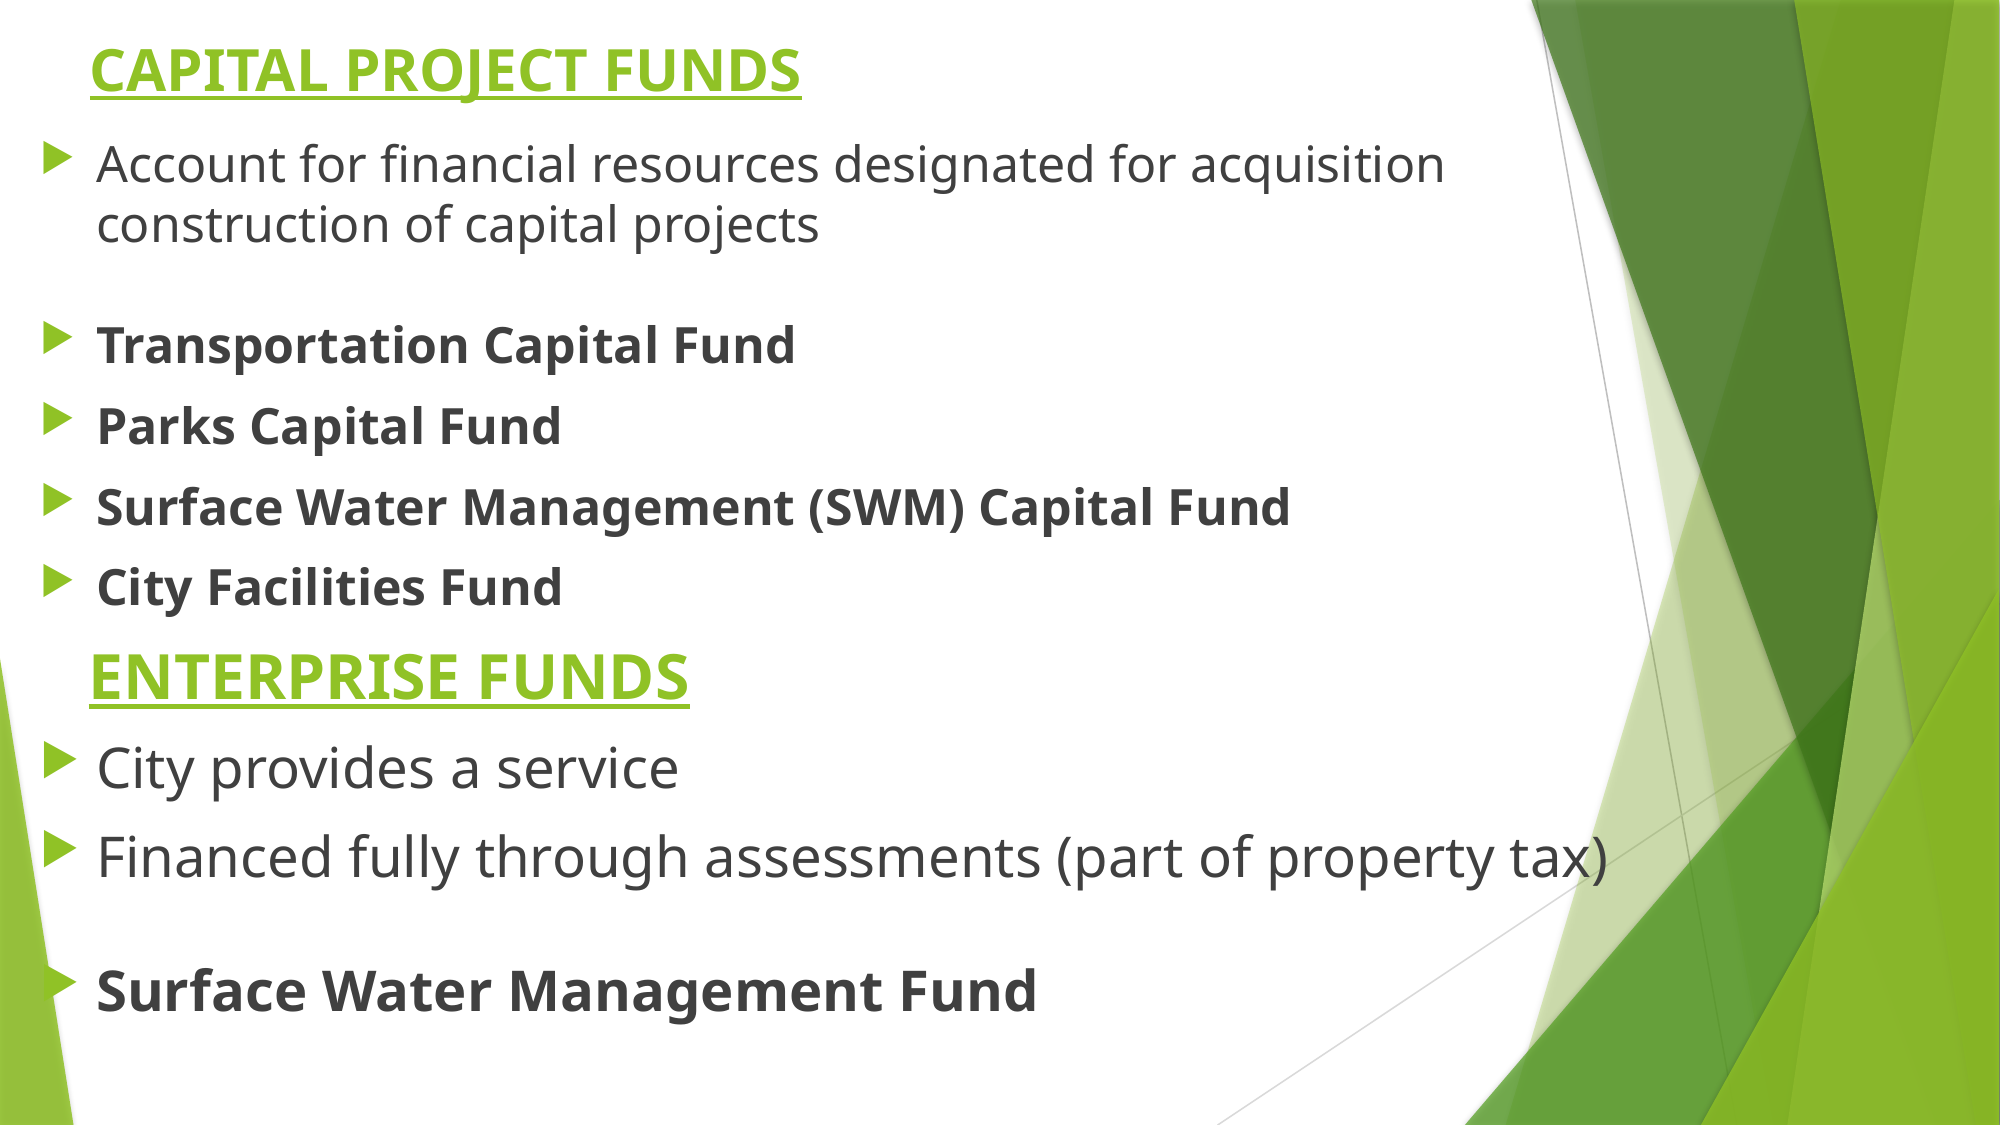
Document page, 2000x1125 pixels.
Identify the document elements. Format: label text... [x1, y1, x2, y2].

list Account for financial resources designated for acquisition construction of capital projects Transportation Capital Fund Parks Capital Fund Surface Water Management (SWM) Capital Fund City Facilities Fund ENTERPRISE FUNDS City provides a service Financed fully through assessments (part of property tax) Surface Water Management Fund [24, 125, 1713, 1088]
title CAPITAL PROJECT FUNDS [74, 25, 1485, 125]
